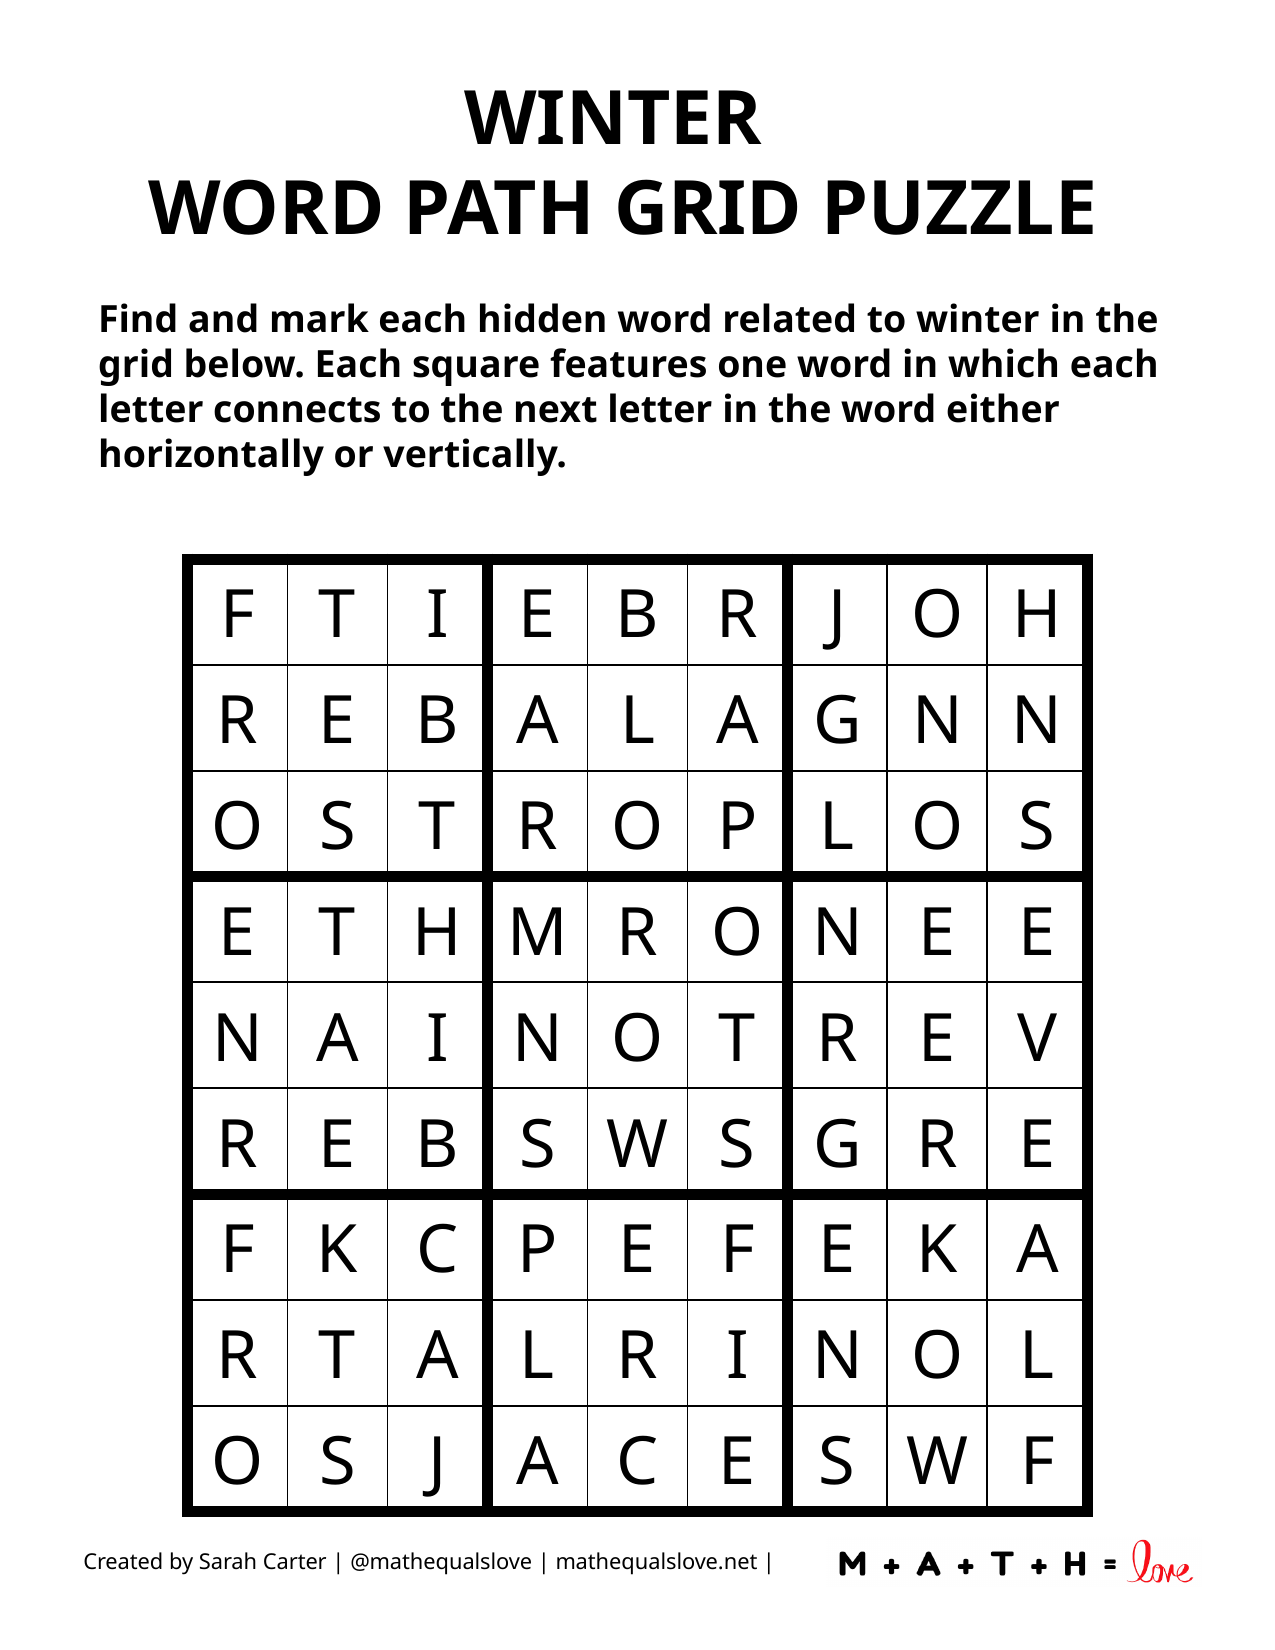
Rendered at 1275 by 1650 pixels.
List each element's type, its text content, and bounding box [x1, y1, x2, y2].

table_cell R [493, 772, 587, 871]
table_cell A [493, 666, 587, 770]
table_cell E [288, 666, 387, 770]
table_cell S [688, 1089, 782, 1189]
table_cell N [793, 882, 886, 981]
table_cell B [388, 666, 482, 770]
table_cell J [388, 1407, 482, 1506]
table_cell K [888, 1200, 986, 1299]
table_cell O [888, 1301, 986, 1405]
table_cell P [688, 772, 782, 871]
table_header J [793, 565, 886, 664]
table_cell E [588, 1200, 687, 1299]
table_cell W [888, 1407, 986, 1506]
table_cell I [688, 1301, 782, 1405]
table_cell A [688, 666, 782, 770]
table_cell O [193, 1407, 287, 1506]
table_cell V [988, 983, 1082, 1087]
table_cell F [193, 1200, 287, 1299]
table_cell E [888, 882, 986, 981]
table_cell G [793, 1089, 886, 1189]
table_cell R [588, 1301, 687, 1405]
table_cell L [493, 1301, 587, 1405]
table_cell A [988, 1200, 1082, 1299]
table_cell E [288, 1089, 387, 1189]
table_cell N [793, 1301, 886, 1405]
table_cell H [388, 882, 482, 981]
text_box WINTER WORD PATH GRID PUZZLE [68, 62, 1178, 258]
table_cell R [588, 882, 687, 981]
table_cell N [493, 983, 587, 1087]
table_cell R [193, 1089, 287, 1189]
table_cell S [493, 1089, 587, 1189]
table_cell F [988, 1407, 1082, 1506]
table_cell T [288, 1301, 387, 1405]
table_cell G [793, 666, 886, 770]
table_header I [388, 565, 482, 664]
picture [826, 1536, 1203, 1588]
table_cell E [193, 882, 287, 981]
table_cell F [688, 1200, 782, 1299]
table_cell N [888, 666, 986, 770]
table_cell E [793, 1200, 886, 1299]
table_cell N [988, 666, 1082, 770]
table_header T [288, 565, 387, 664]
table_cell R [193, 666, 287, 770]
table_header B [588, 565, 687, 664]
table_header R [688, 565, 782, 664]
table_cell S [988, 772, 1082, 871]
table_cell A [493, 1407, 587, 1506]
table_cell N [193, 983, 287, 1087]
table_cell E [888, 983, 986, 1087]
table_cell S [288, 772, 387, 871]
table_cell O [588, 772, 687, 871]
table_header O [888, 565, 986, 664]
table_cell A [288, 983, 387, 1087]
table_cell A [388, 1301, 482, 1405]
table_cell S [288, 1407, 387, 1506]
table_cell T [688, 983, 782, 1087]
table_cell R [793, 983, 886, 1087]
table_cell E [988, 1089, 1082, 1189]
table_cell O [888, 772, 986, 871]
table_cell E [688, 1407, 782, 1506]
table_cell E [988, 882, 1082, 981]
table_cell K [288, 1200, 387, 1299]
table_cell L [793, 772, 886, 871]
table_header F [193, 565, 287, 664]
table_cell R [888, 1089, 986, 1189]
table_cell T [388, 772, 482, 871]
table_cell O [193, 772, 287, 871]
table_cell O [588, 983, 687, 1087]
table_cell I [388, 983, 482, 1087]
table_cell B [388, 1089, 482, 1189]
table_cell O [688, 882, 782, 981]
table_cell W [588, 1089, 687, 1189]
table_header H [988, 565, 1082, 664]
table_cell C [388, 1200, 482, 1299]
text_box Find and mark each hidden word related to winter in the grid below. Each square features one word in which each letter connects to the next letter in the word either horizontally or vertically. [83, 288, 1192, 528]
table_cell L [988, 1301, 1082, 1405]
table_header E [493, 565, 587, 664]
text_box Created by Sarah Carter | @mathequalslove | mathequalslove.net | [68, 1540, 826, 1582]
table_cell T [288, 882, 387, 981]
table_cell S [793, 1407, 886, 1506]
table_cell M [493, 882, 587, 981]
table_cell R [193, 1301, 287, 1405]
table_cell L [588, 666, 687, 770]
table_cell C [588, 1407, 687, 1506]
table_cell P [493, 1200, 587, 1299]
